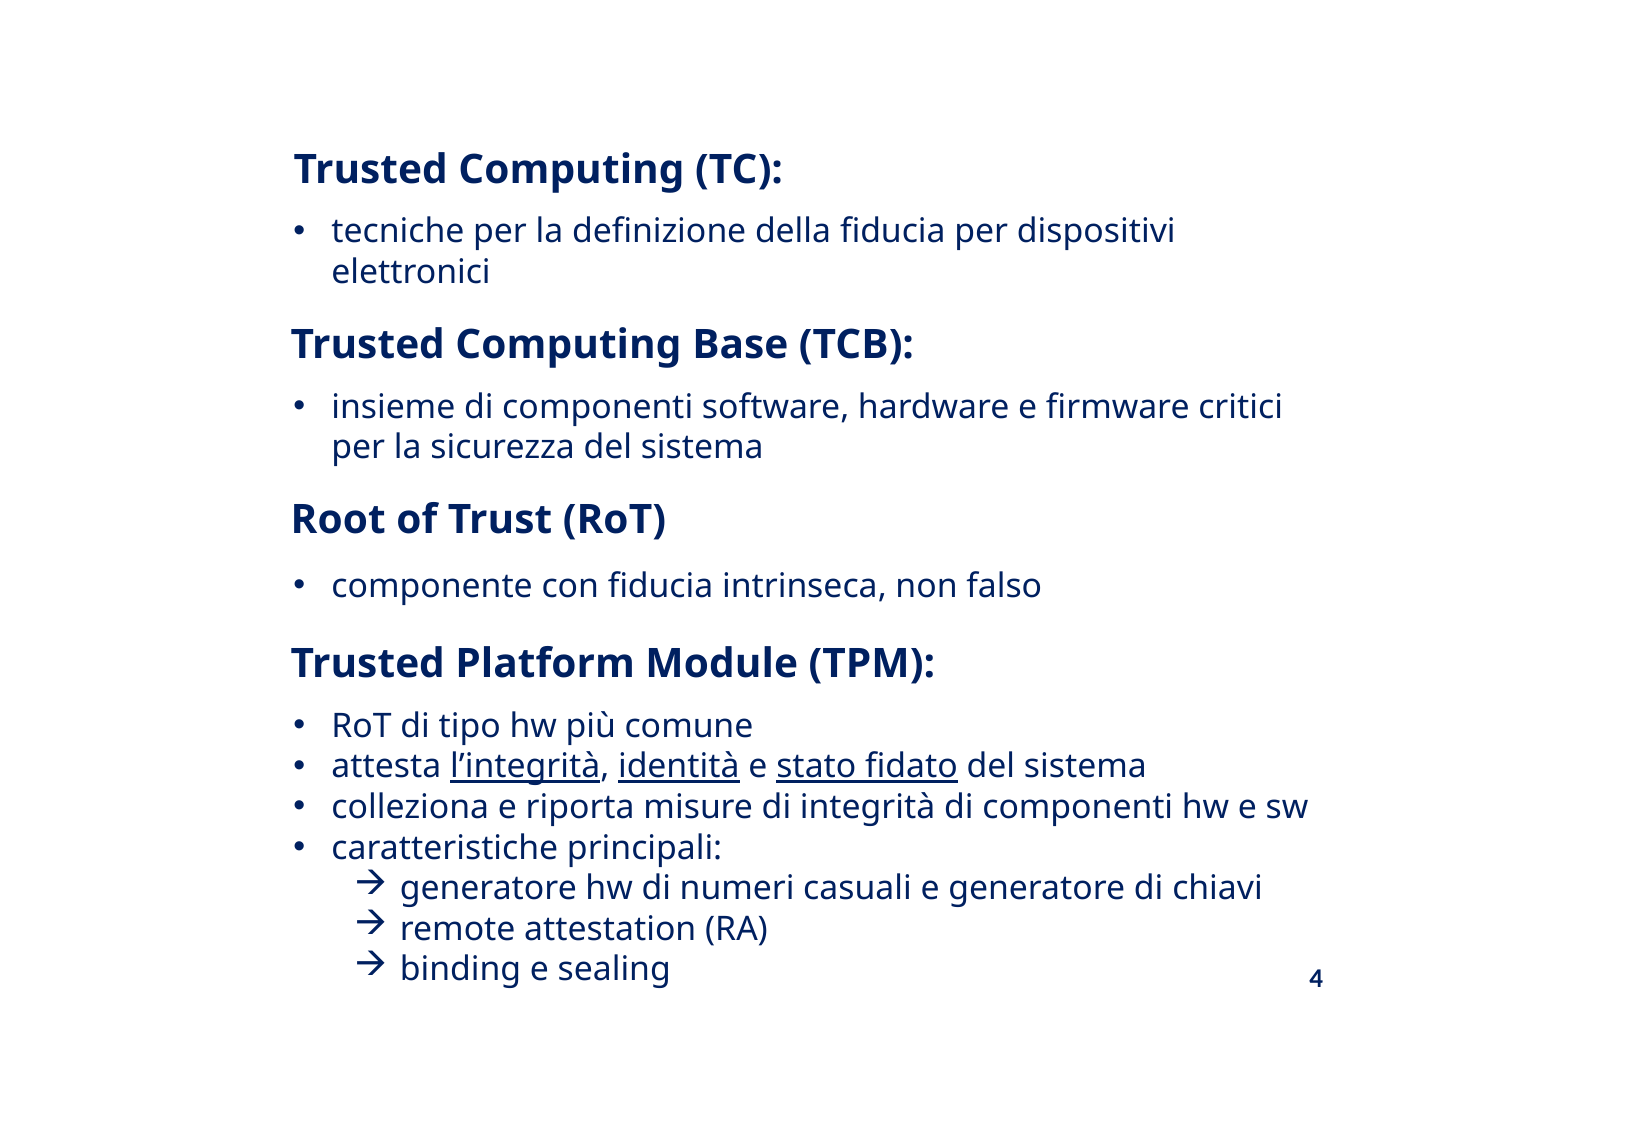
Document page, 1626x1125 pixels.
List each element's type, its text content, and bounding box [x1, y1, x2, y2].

text_box Trusted Platform Module (TPM): [278, 612, 1284, 696]
text_box tecniche per la definizione della fiducia per dispositivi elettronici [278, 201, 1358, 298]
text_box insieme di componenti software, hardware e firmware critici per la sicurezza del sistema [278, 376, 1358, 473]
text_box RoT di tipo hw più comune attesta l’integrità, identità e stato fidato del sistema colleziona e riporta misure di integrità di componenti hw e sw caratteristiche principali: generatore hw di numeri casuali e generatore di chiavi remote attestation (RA) binding e sealing [278, 696, 1413, 1036]
text_box Trusted Computing Base (TCB): [278, 286, 1284, 405]
text_box componente con fiducia intrinseca, non falso [278, 555, 1358, 612]
text_box Root of Trust (RoT) [278, 461, 1284, 555]
title Trusted Computing (TC): [278, 111, 1284, 201]
